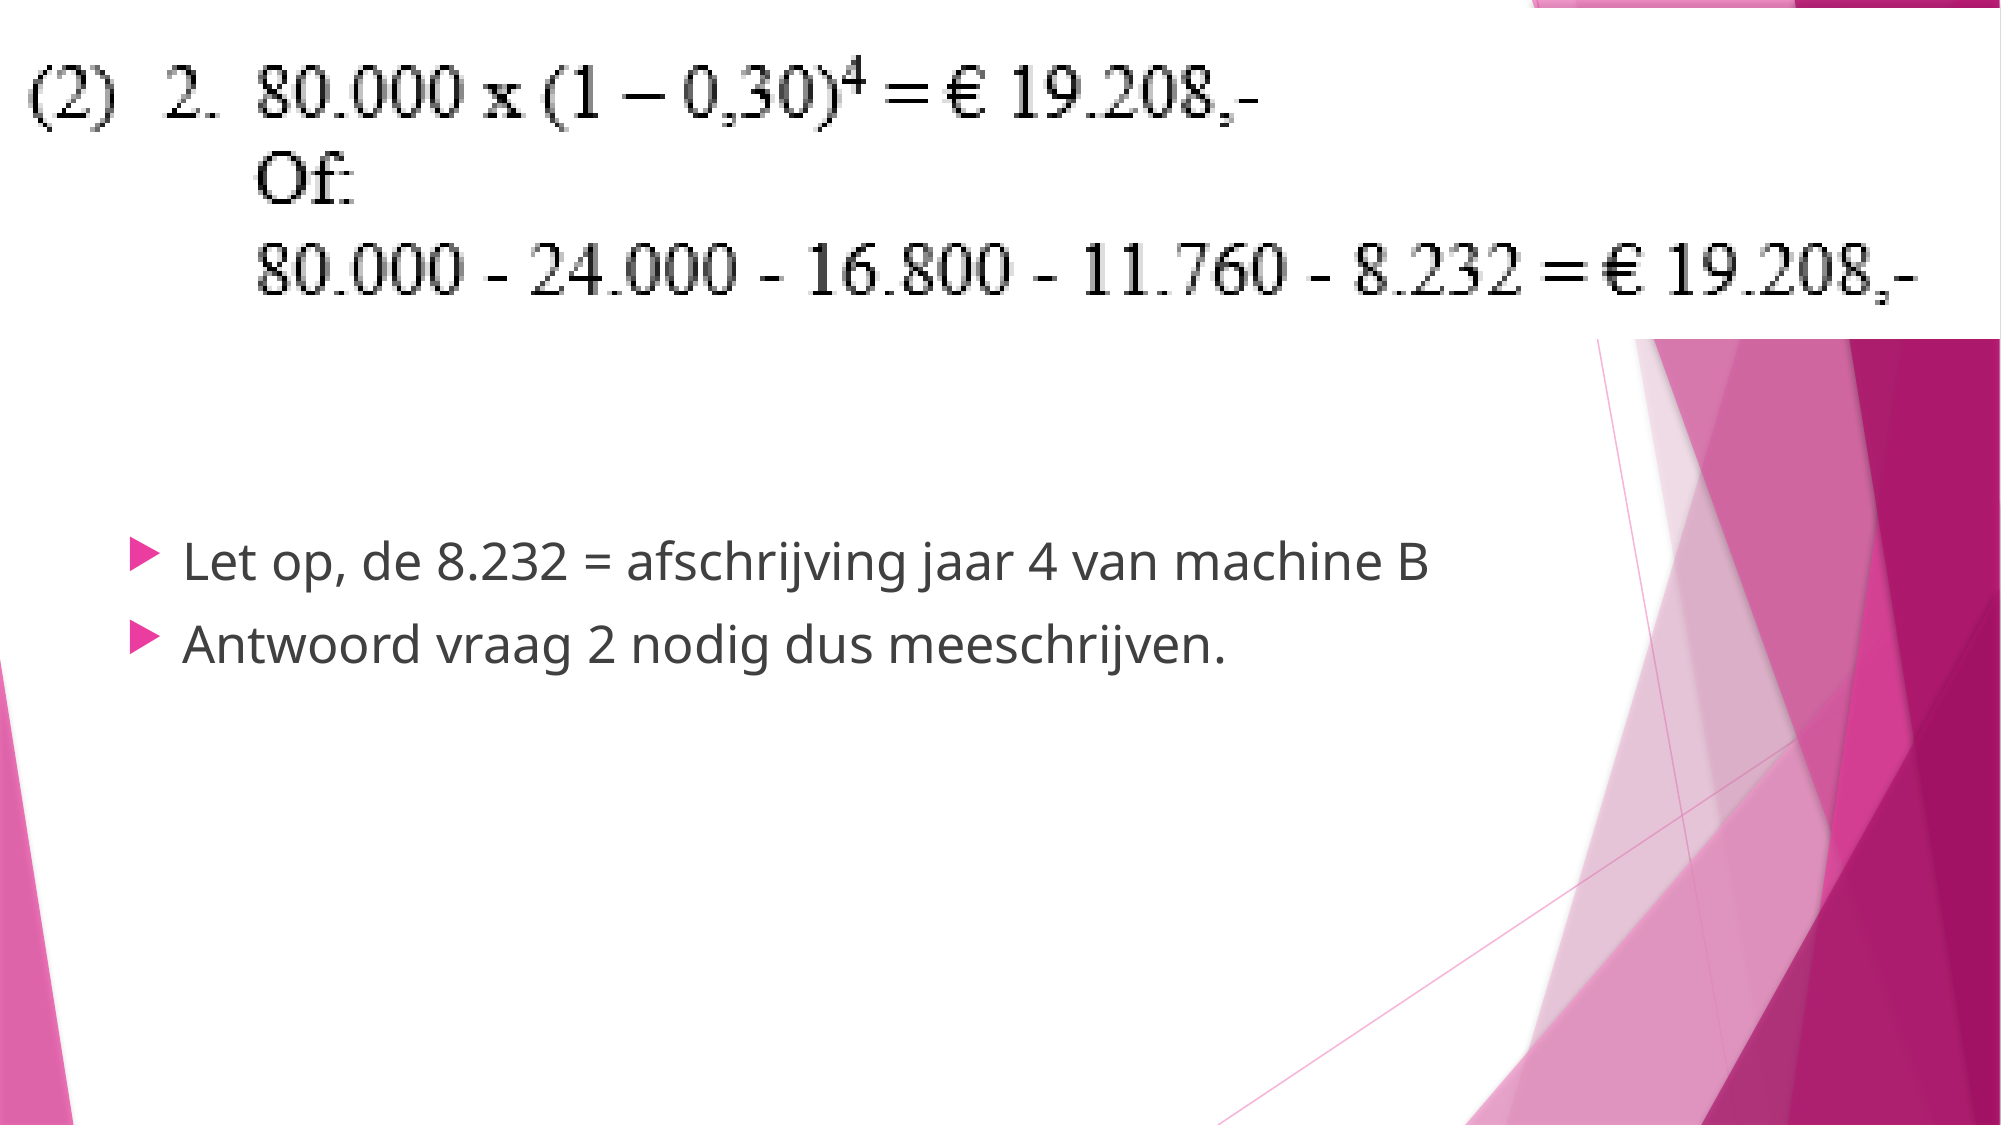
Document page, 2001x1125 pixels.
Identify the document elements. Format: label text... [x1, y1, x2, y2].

list Let op, de 8.232 = afschrijving jaar 4 van machine B Antwoord vraag 2 nodig dus meeschrijven. [111, 354, 1522, 992]
picture [0, 7, 2000, 339]
